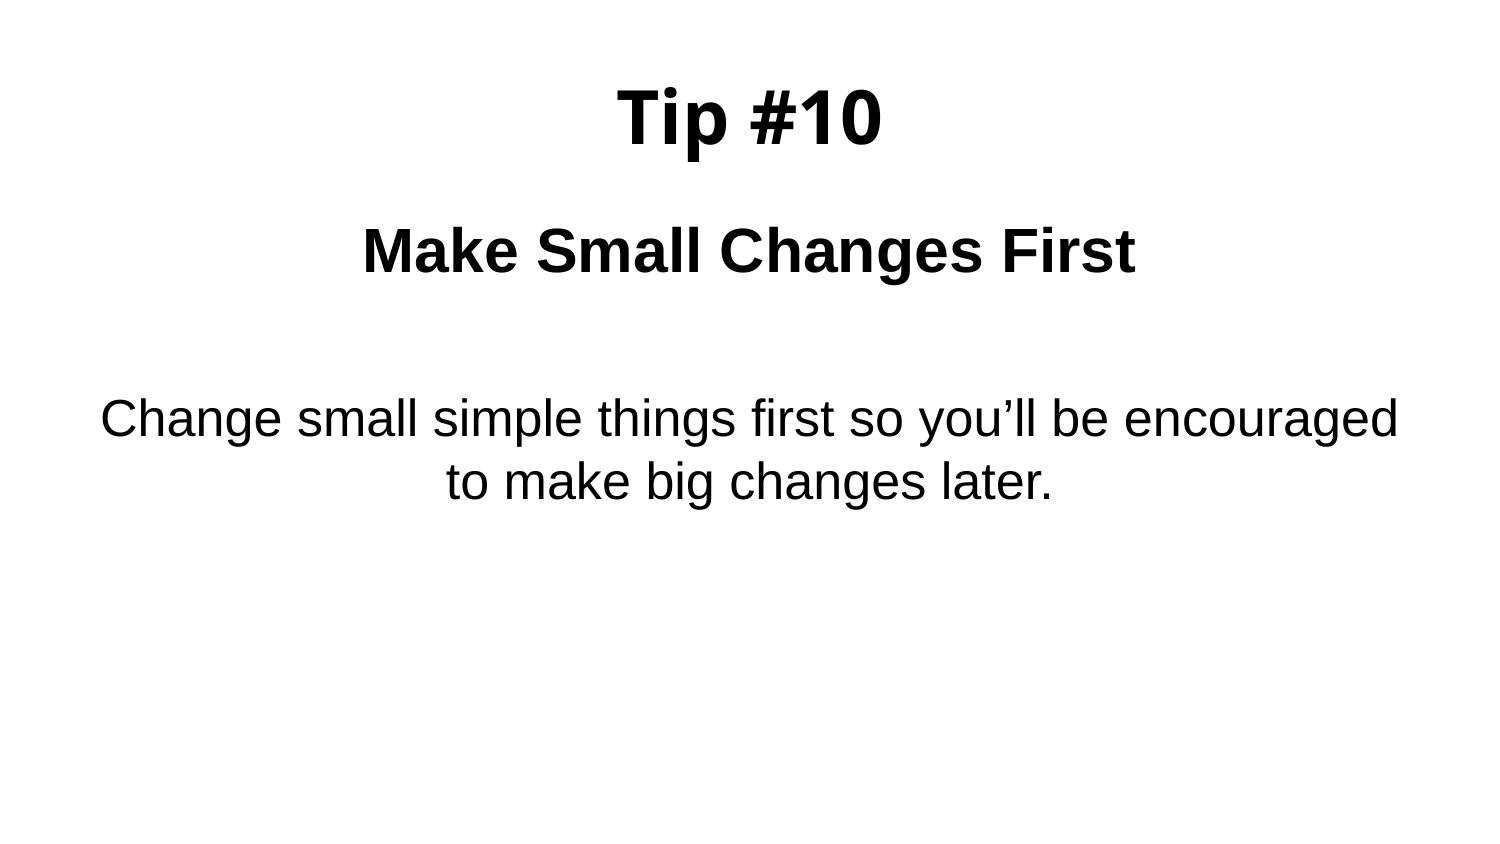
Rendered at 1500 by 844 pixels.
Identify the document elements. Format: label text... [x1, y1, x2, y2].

list Make Small Changes First Change small simple things first so you’ll be encouraged to make big changes later. [75, 194, 1425, 806]
title Tip #10 [75, 33, 1425, 175]
